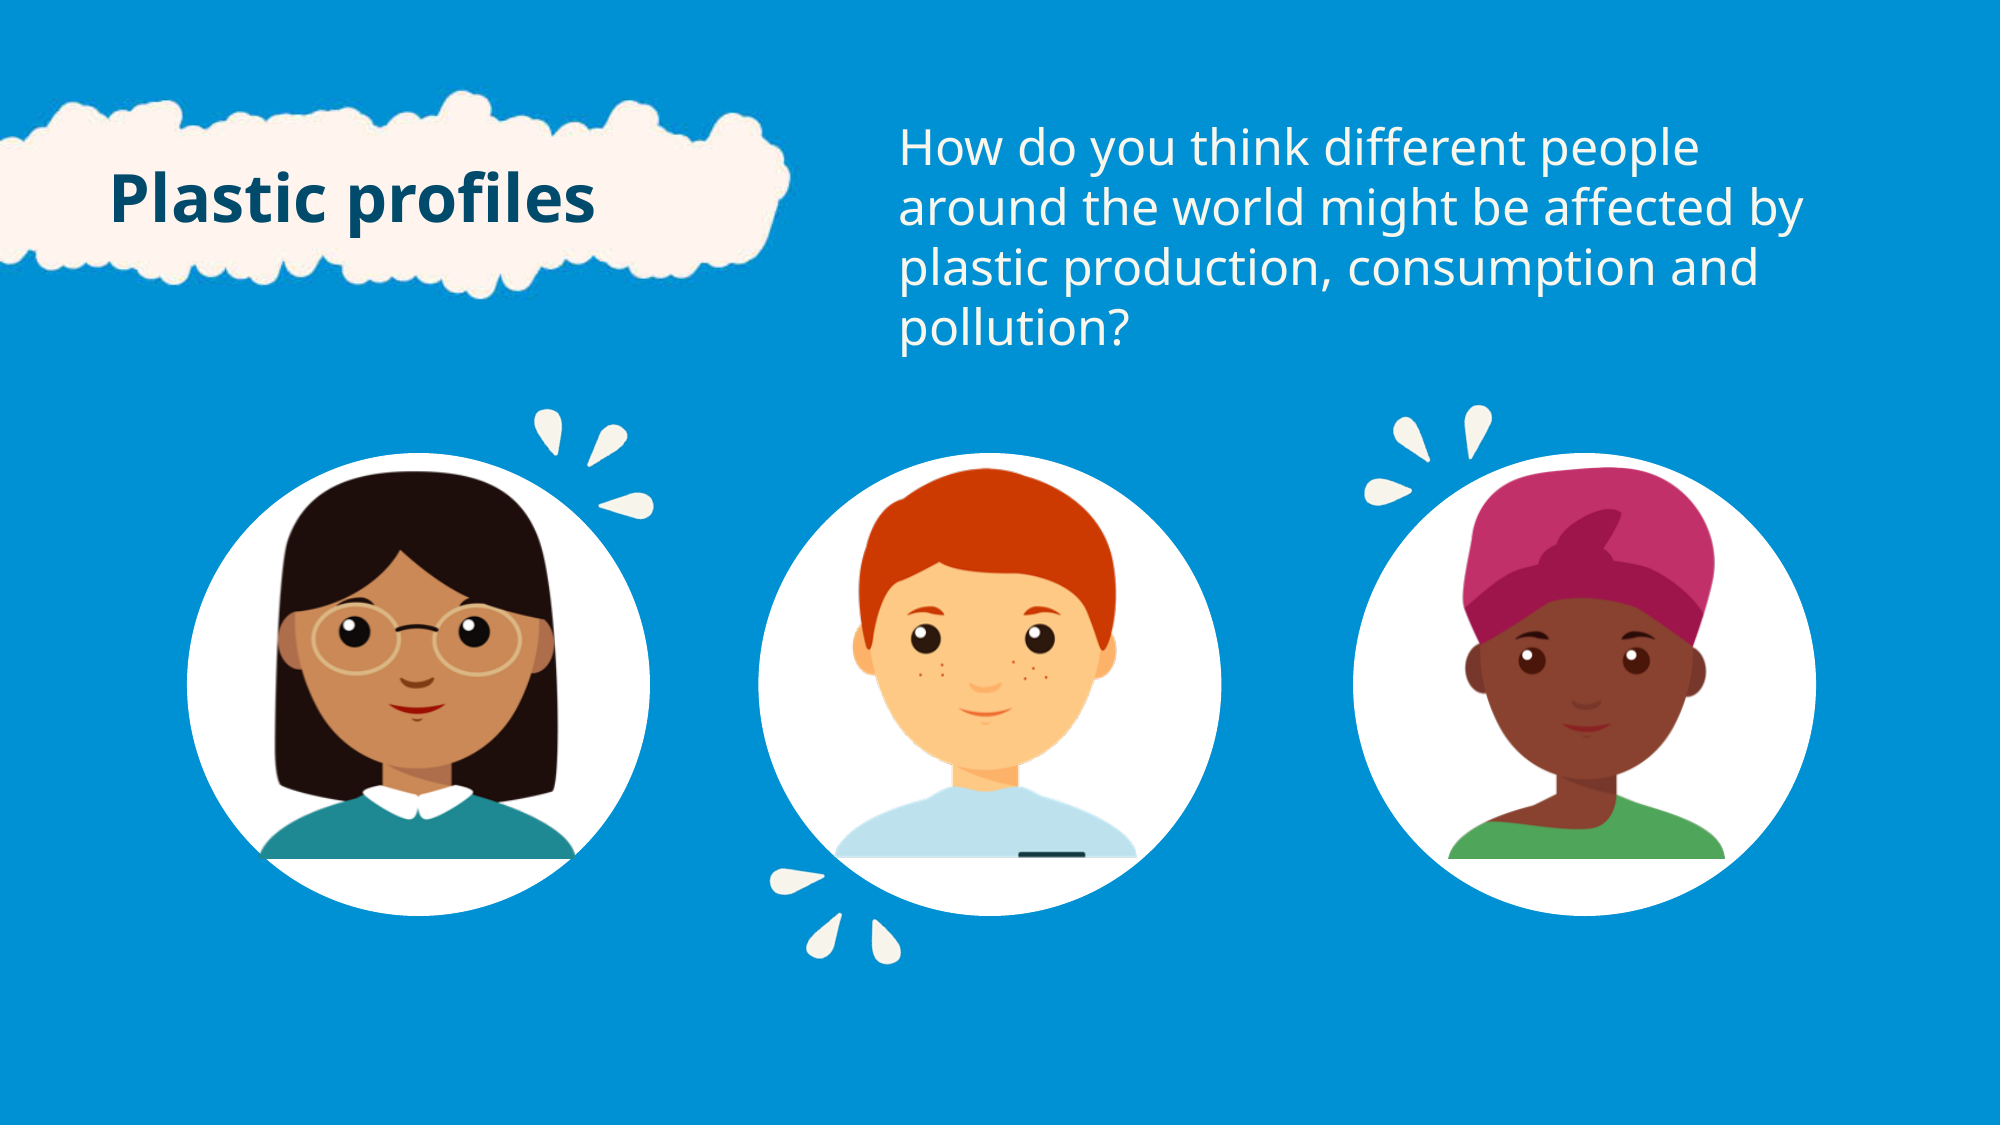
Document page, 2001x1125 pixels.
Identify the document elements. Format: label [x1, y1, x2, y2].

picture [949, 198, 973, 225]
picture [1707, 188, 1730, 225]
picture [1294, 258, 1315, 284]
picture [1565, 253, 1580, 285]
picture [1083, 193, 1098, 225]
picture [1633, 138, 1655, 176]
picture [1028, 258, 1046, 285]
picture [759, 454, 1221, 915]
picture [1229, 253, 1244, 285]
picture [1246, 198, 1260, 224]
picture [1145, 248, 1168, 285]
picture [1174, 199, 1210, 224]
picture [1546, 198, 1566, 225]
picture [1631, 258, 1652, 284]
picture [1350, 258, 1368, 285]
picture [1441, 193, 1456, 225]
picture [1207, 258, 1225, 285]
picture [1091, 139, 1114, 176]
picture [1374, 258, 1398, 285]
picture [1354, 454, 1816, 915]
picture [1572, 187, 1589, 224]
picture [1012, 198, 1033, 224]
picture [872, 920, 900, 964]
picture [1509, 133, 1524, 165]
picture [1465, 406, 1491, 459]
picture [1414, 188, 1435, 224]
picture [938, 138, 962, 165]
picture [1590, 187, 1606, 224]
picture [1753, 188, 1775, 225]
picture [1213, 128, 1234, 164]
picture [1324, 198, 1361, 224]
picture [1110, 309, 1128, 334]
picture [1406, 258, 1427, 284]
picture [1482, 138, 1503, 164]
picture [0, 90, 790, 299]
picture [1703, 258, 1724, 284]
picture [1598, 258, 1622, 285]
picture [1214, 198, 1238, 225]
picture [535, 409, 562, 455]
picture [1434, 138, 1448, 164]
list [0, 395, 575, 859]
picture [903, 258, 925, 296]
picture [1404, 138, 1426, 165]
picture [1134, 198, 1156, 225]
picture [1365, 479, 1411, 505]
picture [1452, 138, 1474, 165]
picture [1673, 258, 1693, 285]
picture [1288, 128, 1307, 164]
picture [966, 139, 1002, 164]
picture [1544, 138, 1566, 176]
picture [1539, 258, 1561, 296]
picture [1257, 138, 1278, 164]
picture [1041, 188, 1064, 225]
picture [903, 318, 925, 356]
picture [1020, 128, 1043, 165]
picture [1779, 199, 1802, 236]
picture [1191, 133, 1206, 165]
picture [1505, 198, 1527, 225]
picture [268, 859, 569, 915]
picture [1119, 138, 1143, 165]
picture [1050, 138, 1074, 165]
picture [981, 199, 1002, 225]
picture [995, 253, 1010, 285]
picture [1601, 138, 1625, 165]
picture [931, 198, 945, 224]
picture [1326, 128, 1349, 165]
picture [1017, 313, 1032, 345]
picture [1067, 258, 1089, 296]
picture [901, 198, 921, 225]
picture [1151, 139, 1172, 165]
picture [1082, 318, 1103, 344]
picture [1050, 318, 1074, 345]
picture [1609, 198, 1631, 225]
picture [599, 493, 653, 519]
picture [1461, 259, 1482, 285]
picture [1637, 198, 1655, 225]
picture [1573, 138, 1595, 165]
picture [1262, 258, 1286, 285]
picture [807, 913, 841, 958]
picture [1476, 188, 1498, 225]
picture [1435, 258, 1453, 285]
picture [1394, 417, 1430, 462]
picture [1278, 188, 1301, 225]
picture [1115, 258, 1139, 285]
picture [973, 258, 991, 285]
picture [1385, 127, 1401, 164]
picture [1679, 198, 1701, 225]
picture [770, 869, 824, 894]
picture [1492, 258, 1529, 284]
picture [1178, 259, 1199, 285]
picture [1097, 258, 1111, 284]
picture [903, 130, 930, 164]
picture [1367, 127, 1384, 164]
picture [1105, 188, 1126, 224]
picture [990, 319, 1011, 345]
picture [588, 425, 627, 466]
picture [1659, 193, 1674, 225]
picture [1675, 138, 1697, 165]
picture [932, 318, 956, 345]
picture [1323, 280, 1329, 291]
picture [1732, 248, 1755, 285]
picture [1381, 198, 1404, 236]
picture [464, 458, 649, 853]
picture [945, 258, 965, 285]
